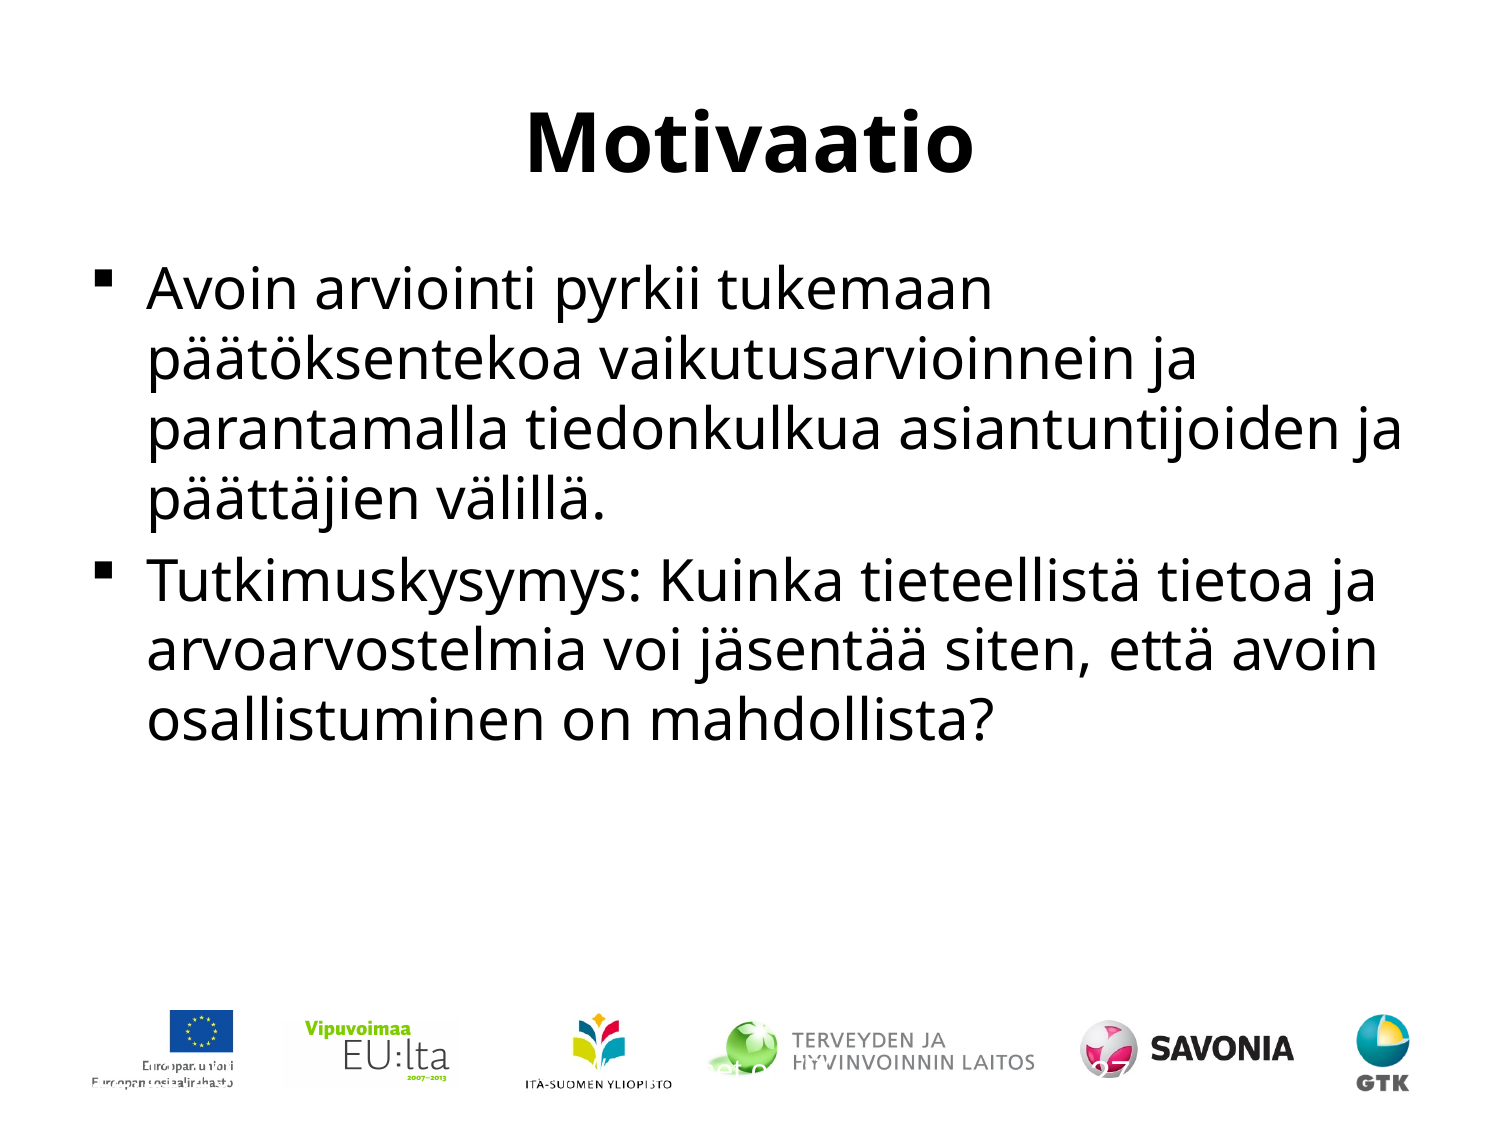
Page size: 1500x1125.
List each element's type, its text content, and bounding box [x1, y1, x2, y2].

picture [505, 1000, 1049, 1112]
picture [88, 1010, 234, 1042]
footer http://fi.opasnet.org/fi/Tiedosto:Ilmastopolitiikka_rakennukset_ja_terveys.ppt [512, 1042, 988, 1103]
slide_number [75, 1042, 425, 1103]
title Motivaatio [75, 45, 1425, 233]
list Avoin arviointi pyrkii tukemaan päätöksentekoa vaikutusarvioinnein ja parantamalla tiedonkulkua asiantuntijoiden ja päättäjien välillä. Tutkimuskysymys: Kuinka tieteellistä tietoa ja arvoarvostelmia voi jäsentää siten, että avoin osallistuminen on mahdollista? [75, 243, 1424, 1000]
picture [1080, 1020, 1294, 1042]
picture [1353, 1011, 1412, 1042]
slide_number 27 [1074, 1042, 1425, 1103]
picture [282, 1019, 460, 1088]
